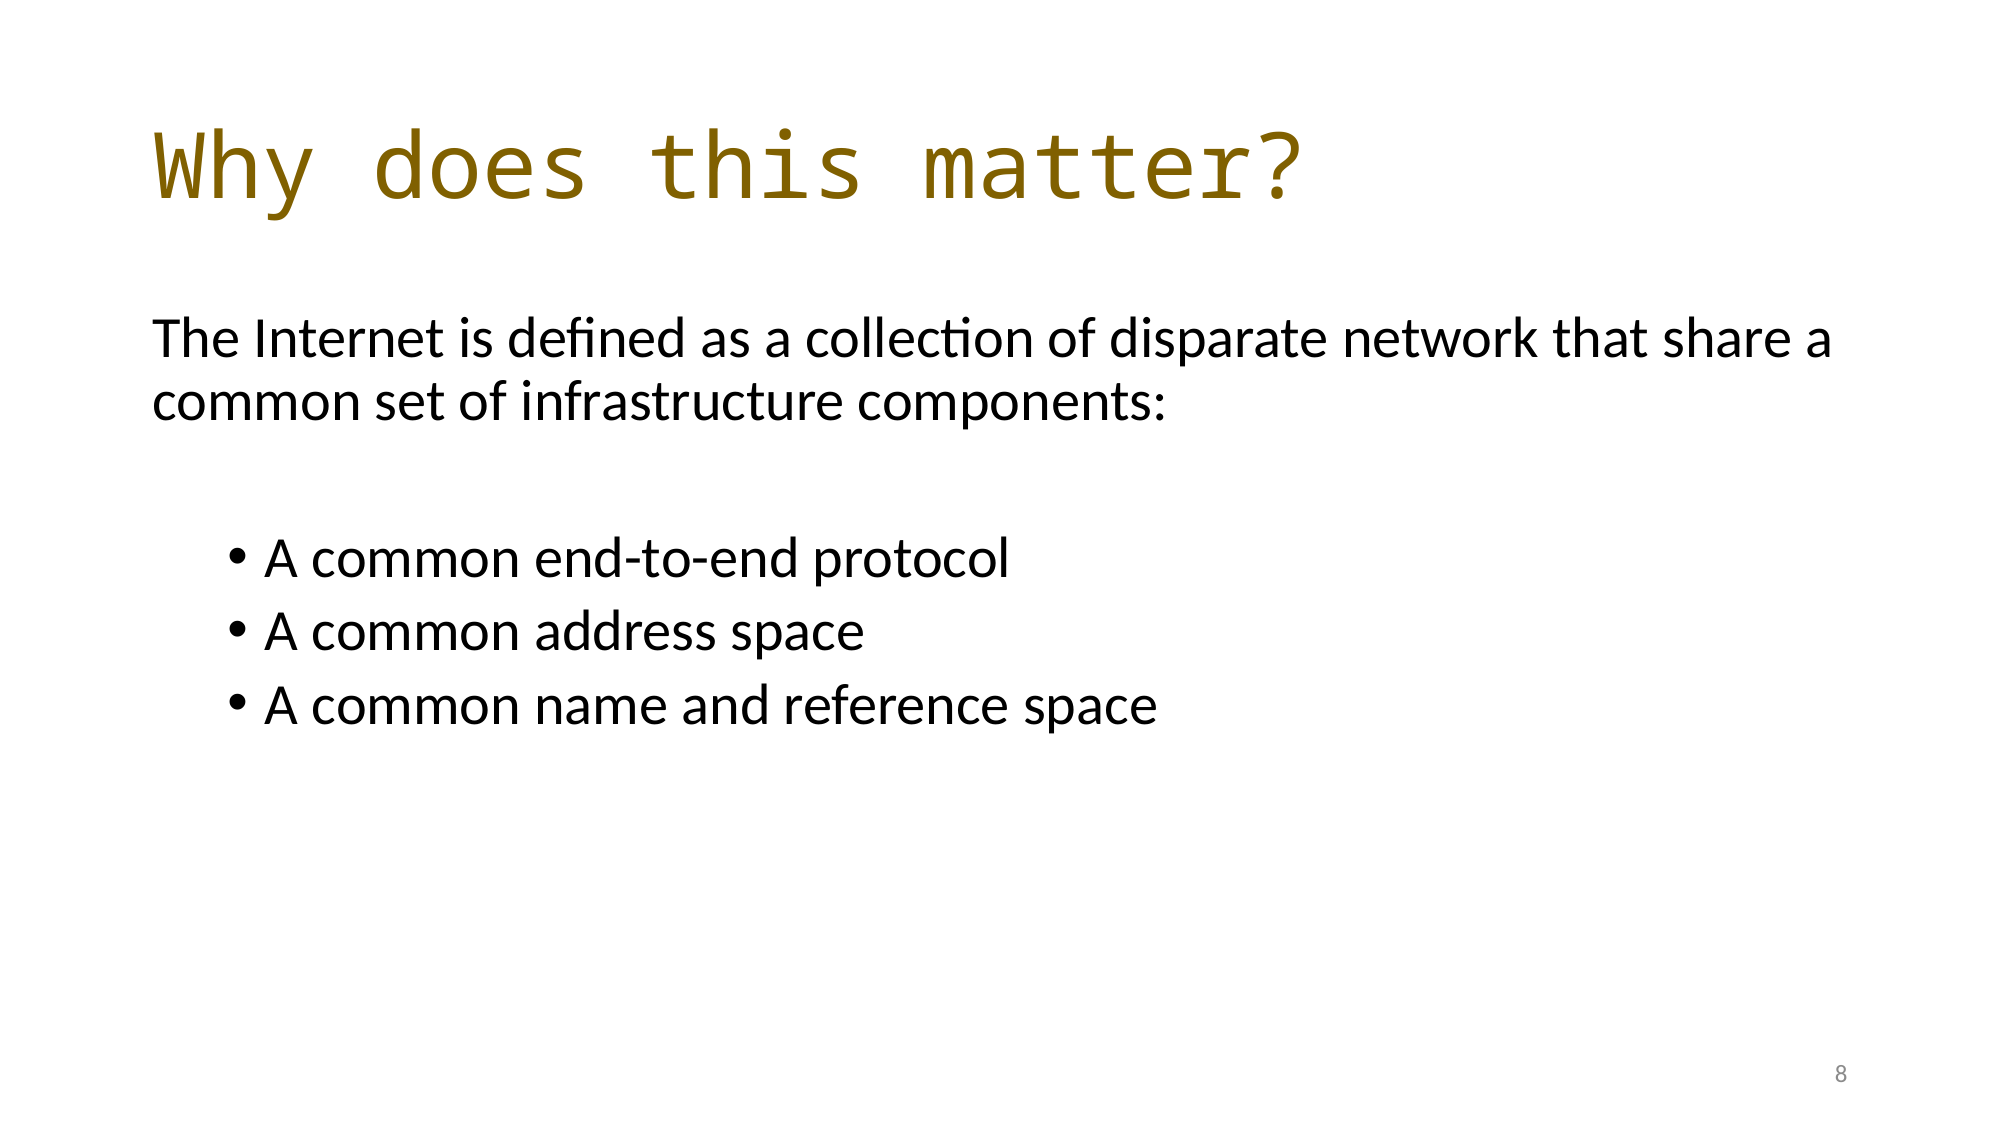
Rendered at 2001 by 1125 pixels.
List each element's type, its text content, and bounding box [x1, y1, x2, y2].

slide_number 8 [1412, 1042, 1863, 1103]
list The Internet is defined as a collection of disparate network that share a common set of infrastructure components: A common end-to-end protocol A common address space A common name and reference space [137, 299, 1863, 1014]
title Why does this matter? [137, 59, 1863, 278]
